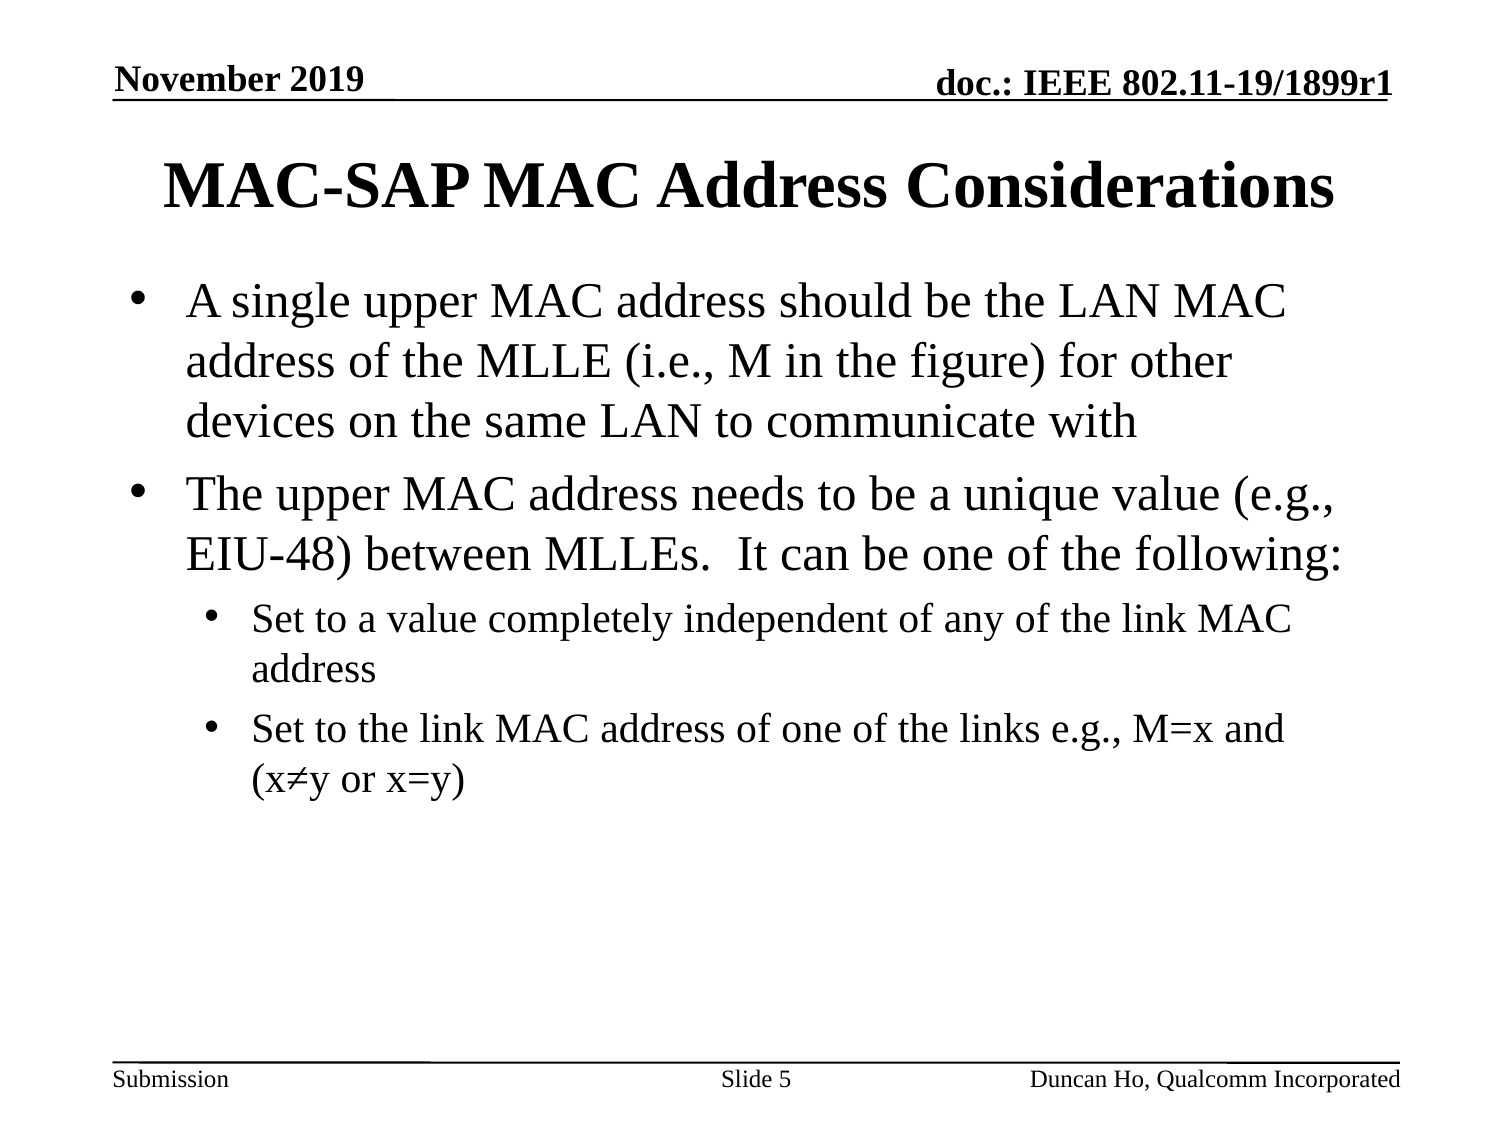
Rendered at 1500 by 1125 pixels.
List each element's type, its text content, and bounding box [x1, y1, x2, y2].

title MAC-SAP MAC Address Considerations [112, 112, 1388, 251]
list A single upper MAC address should be the LAN MAC address of the MLLE (i.e., M in the figure) for other devices on the same LAN to communicate with The upper MAC address needs to be a unique value (e.g., EIU-48) between MLLEs. It can be one of the following: Set to a value completely independent of any of the link MAC address Set to the link MAC address of one of the links e.g., M=x and (x≠y or x=y) [114, 259, 1390, 999]
slide_number Slide 5 [712, 1061, 800, 1123]
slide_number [114, 54, 423, 100]
footer Duncan Ho, Qualcomm Incorporated [878, 1061, 1402, 1093]
